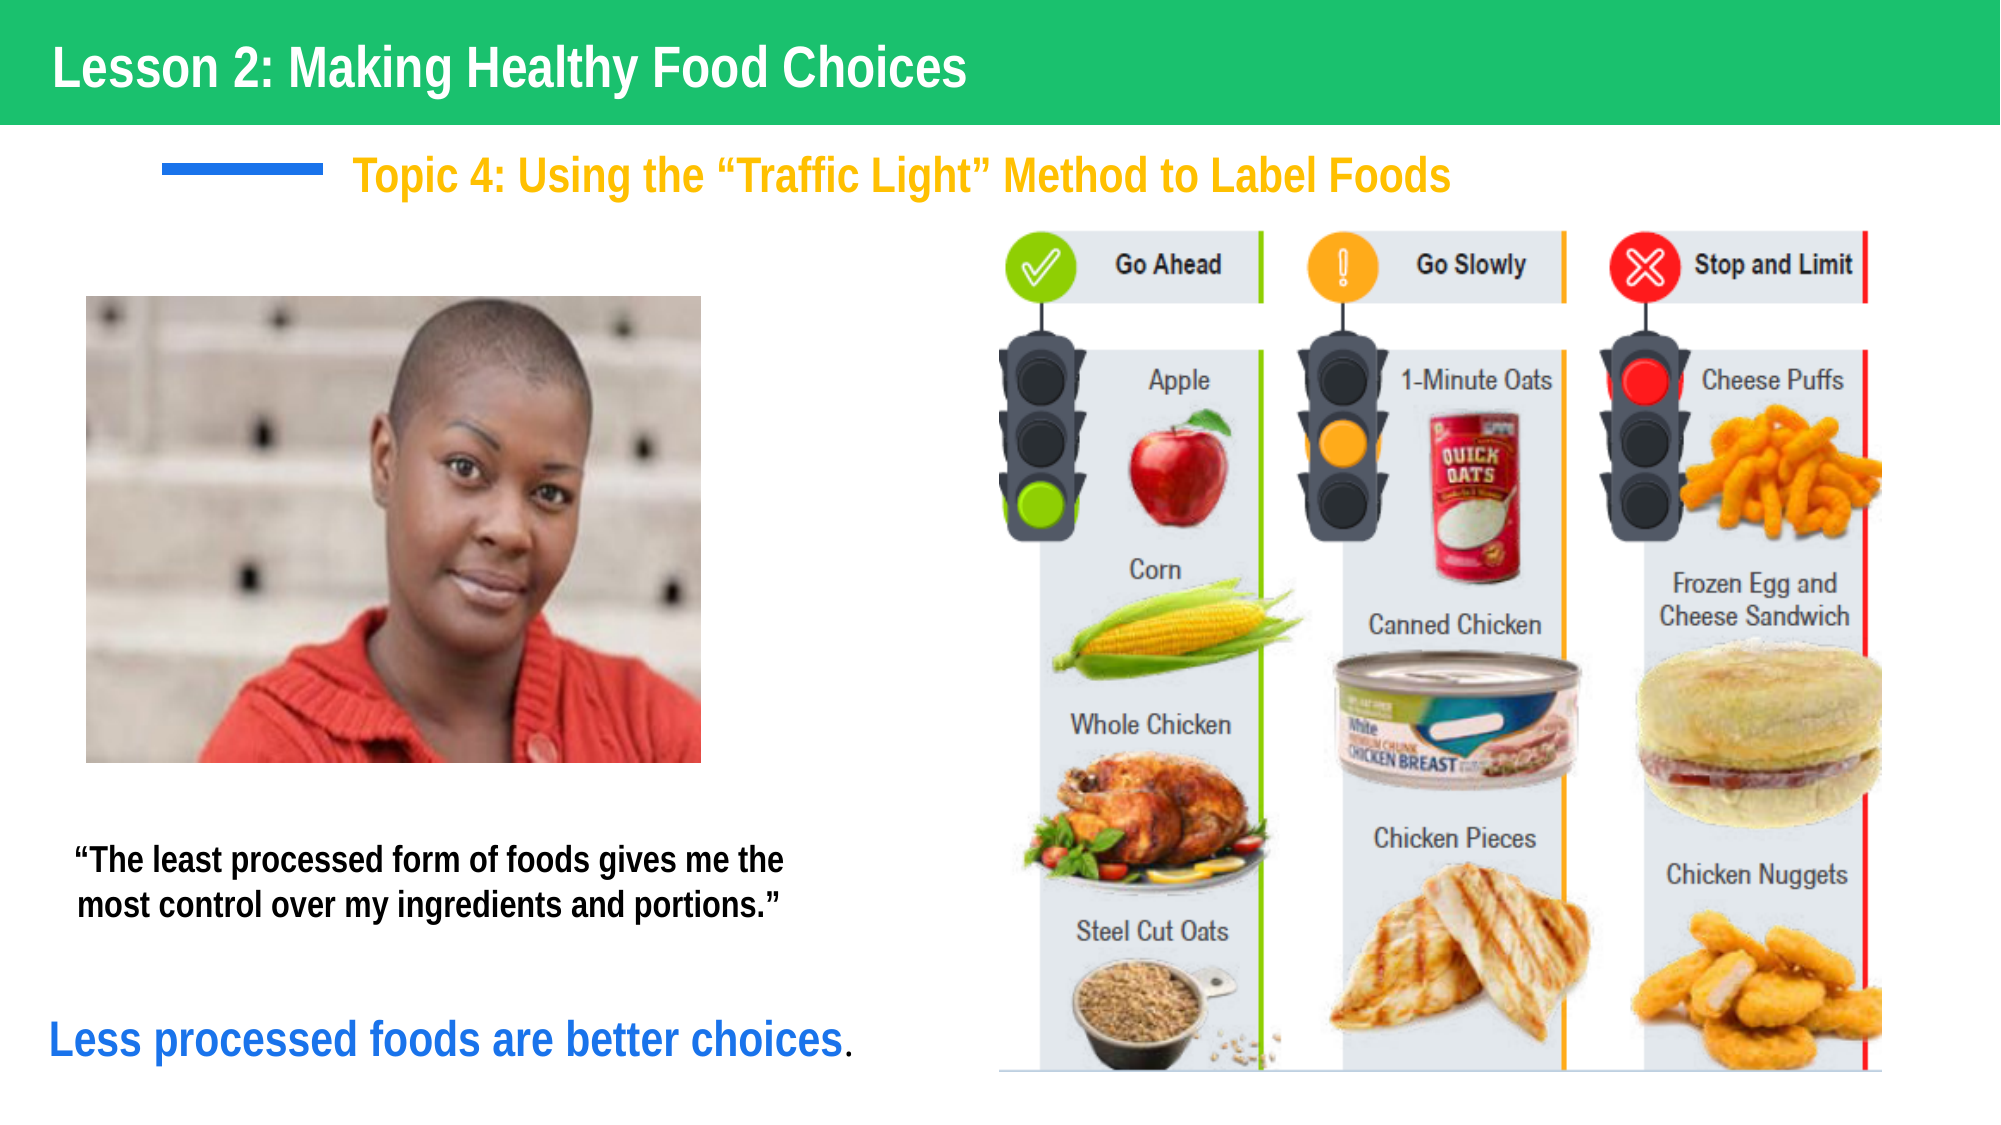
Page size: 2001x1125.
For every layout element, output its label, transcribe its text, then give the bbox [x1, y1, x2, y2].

text_box [0, 0, 2000, 125]
picture [999, 221, 1882, 1072]
picture [86, 296, 701, 763]
title Topic 4: Using the “Traffic Light” Method to Label Foods [337, 134, 1937, 198]
text_box Lesson 2: Making Healthy Food Choices [37, 22, 2000, 107]
text_box “The least processed form of foods gives me the most control over my ingredients and portions.” [50, 827, 808, 933]
text_box Less processed foods are better choices. [34, 998, 916, 1074]
